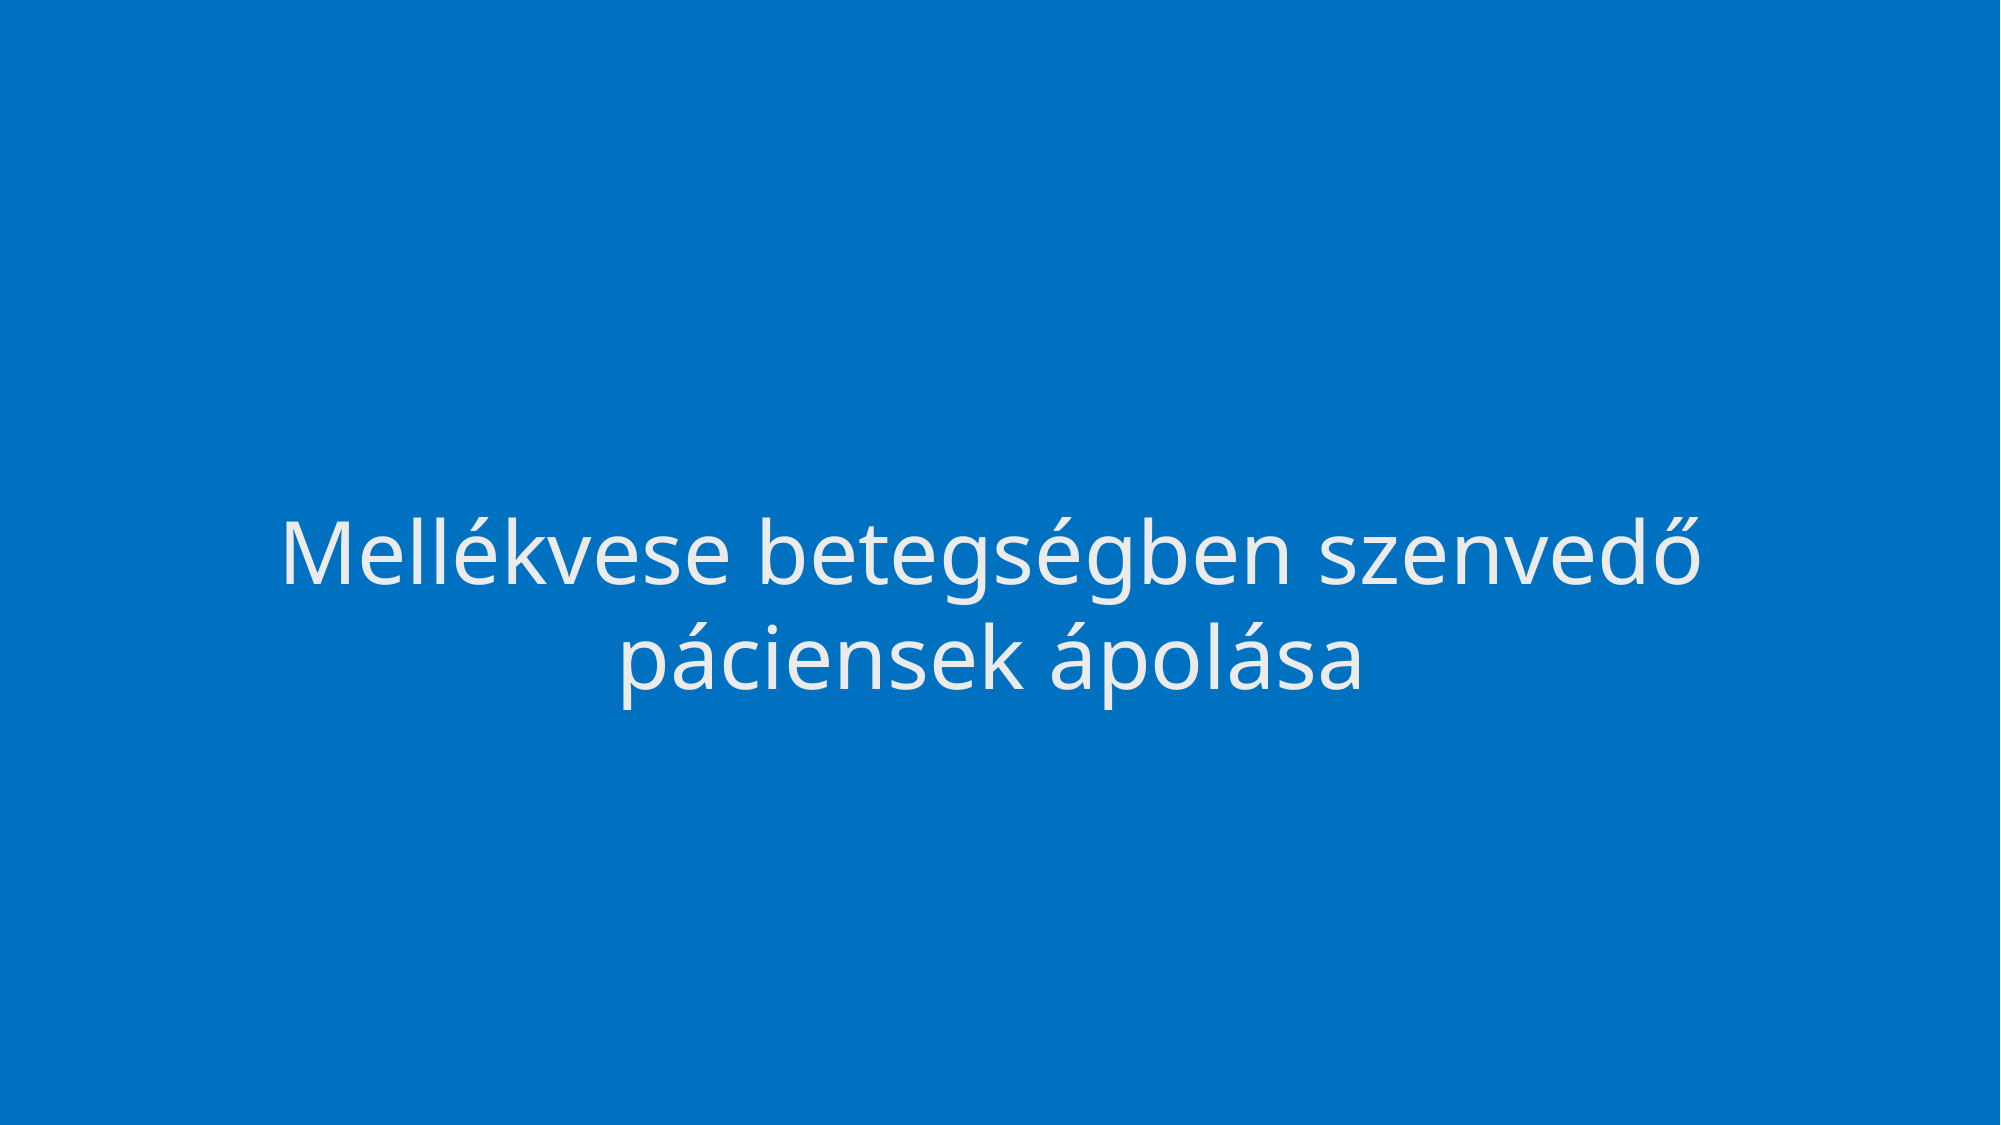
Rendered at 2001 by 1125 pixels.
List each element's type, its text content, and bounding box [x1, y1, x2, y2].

title Mellékvese betegségben szenvedő páciensek ápolása [220, 384, 1763, 614]
